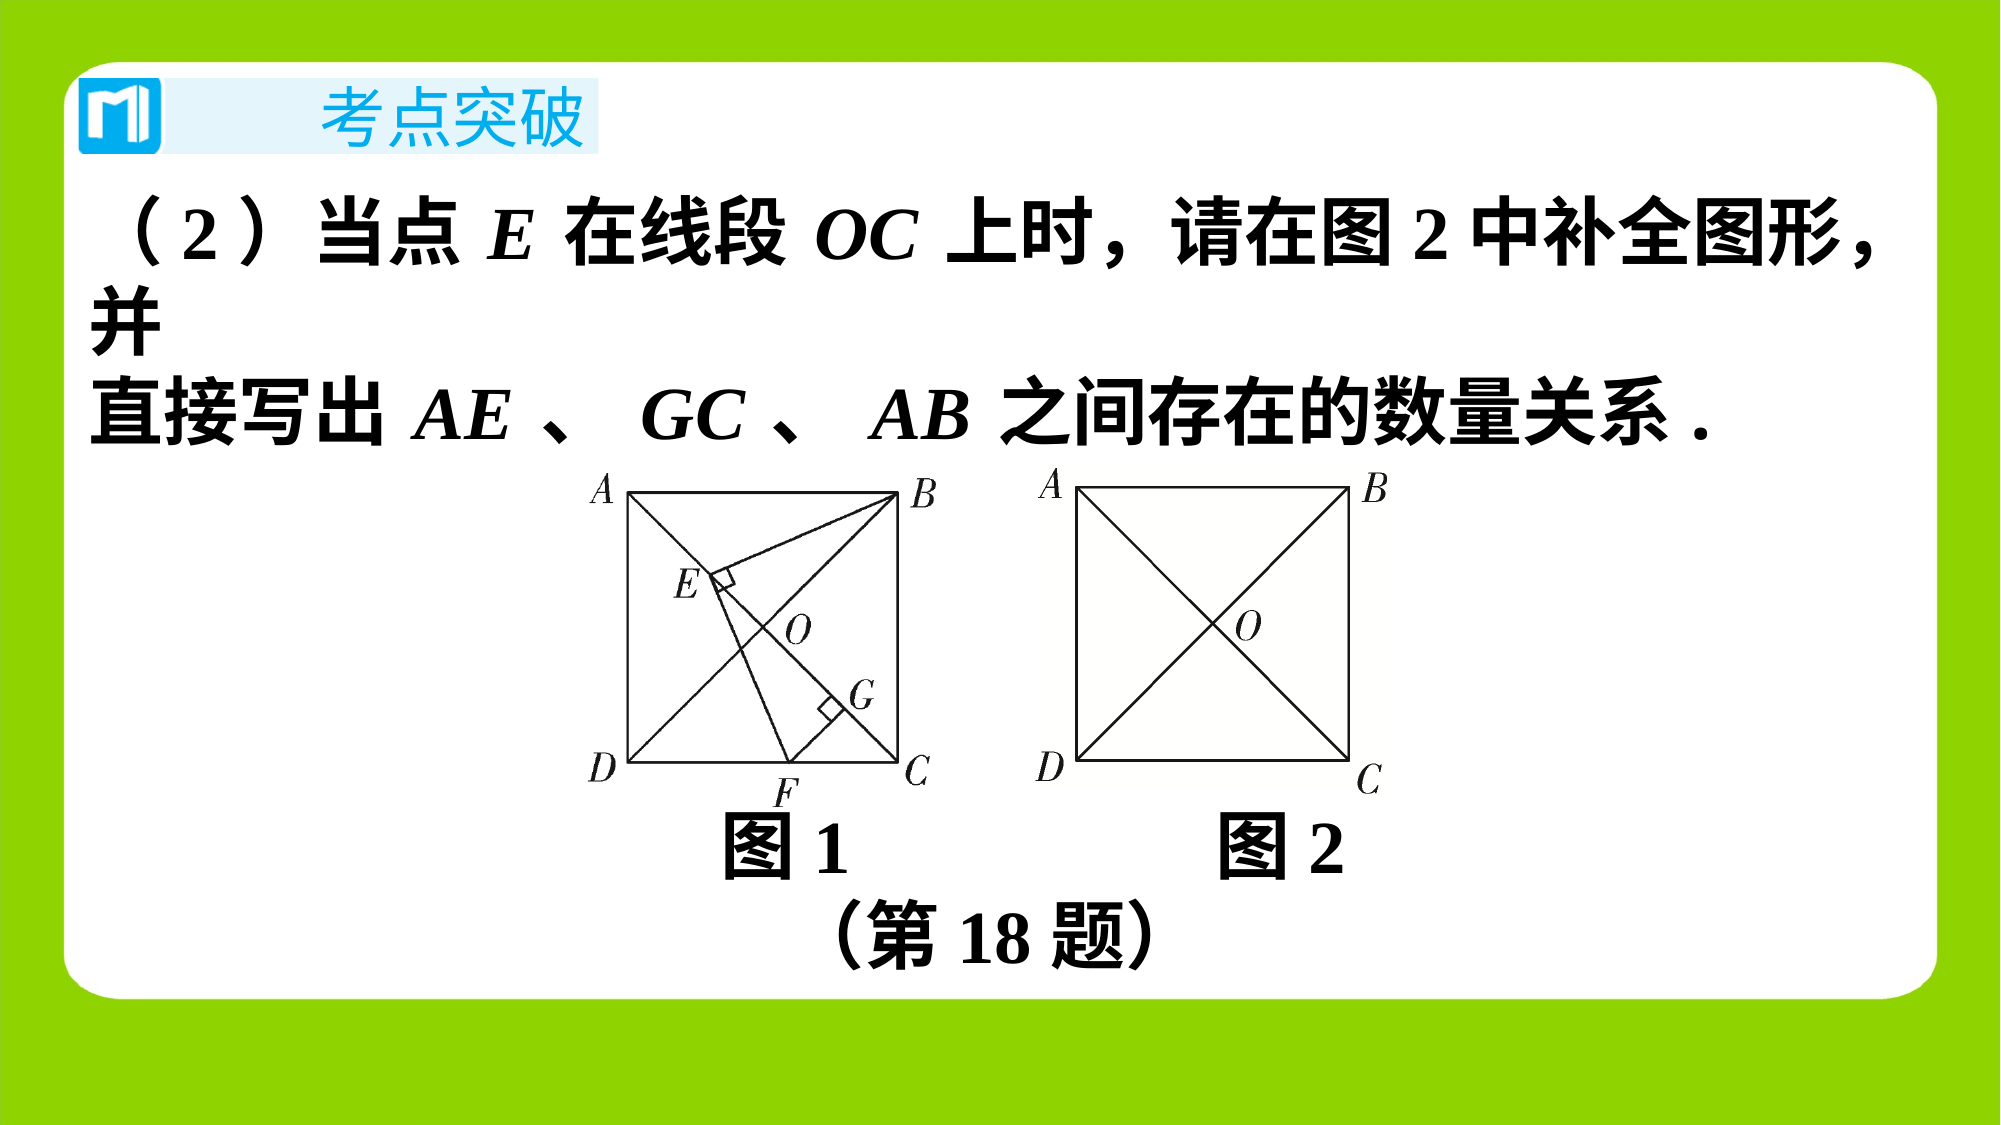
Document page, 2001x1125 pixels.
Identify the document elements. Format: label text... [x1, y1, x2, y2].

text_box （2）当点E在线段OC上时，请在图2中补全图形，并 直接写出AE、GC、AB之间存在的数量关系. [88, 184, 1974, 367]
text_box 图1 图2 （第18题） [720, 799, 1100, 981]
text_box [88, 374, 794, 821]
picture [0, 0, 2001, 1125]
